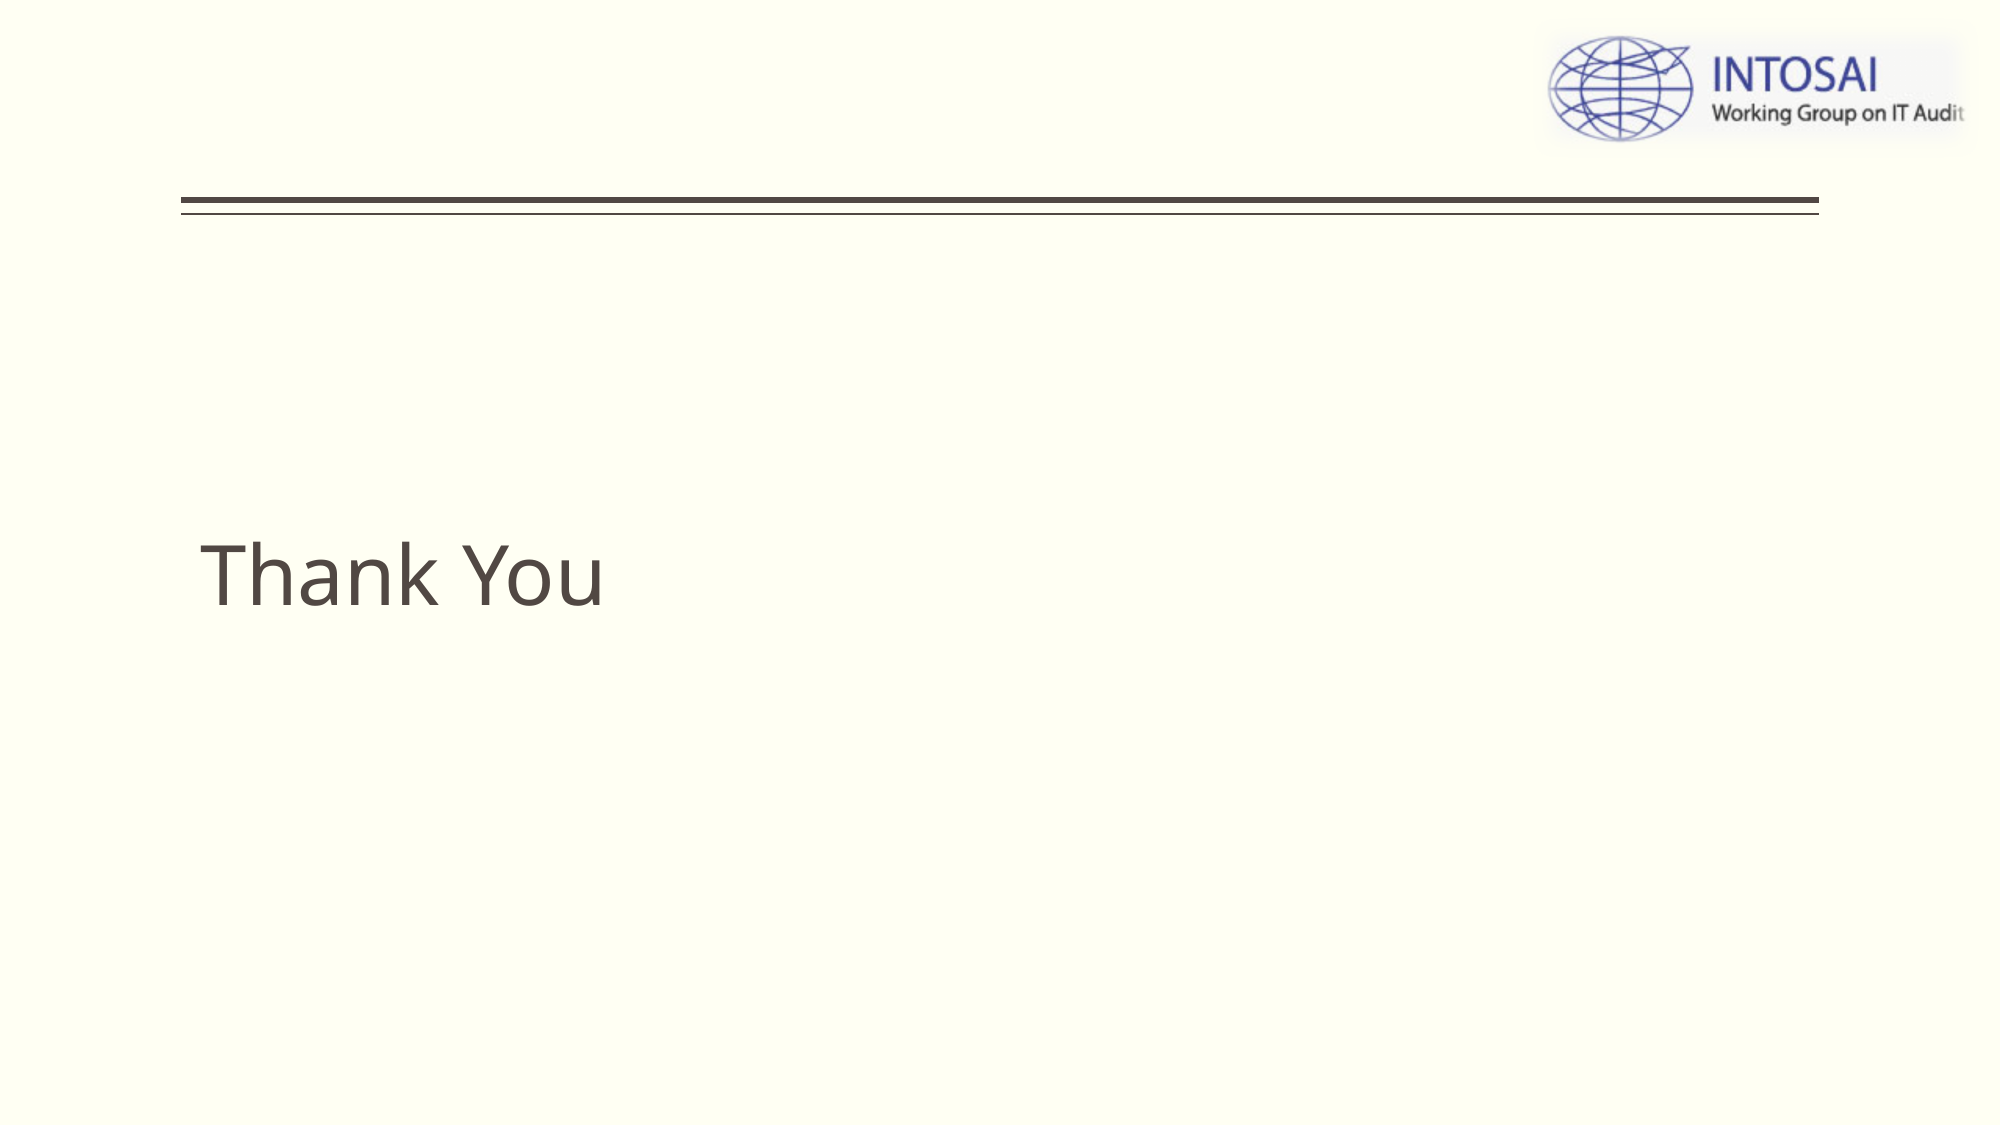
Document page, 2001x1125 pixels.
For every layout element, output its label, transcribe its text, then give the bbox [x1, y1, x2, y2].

title Thank You [200, 451, 1838, 632]
picture [1566, 51, 1946, 125]
